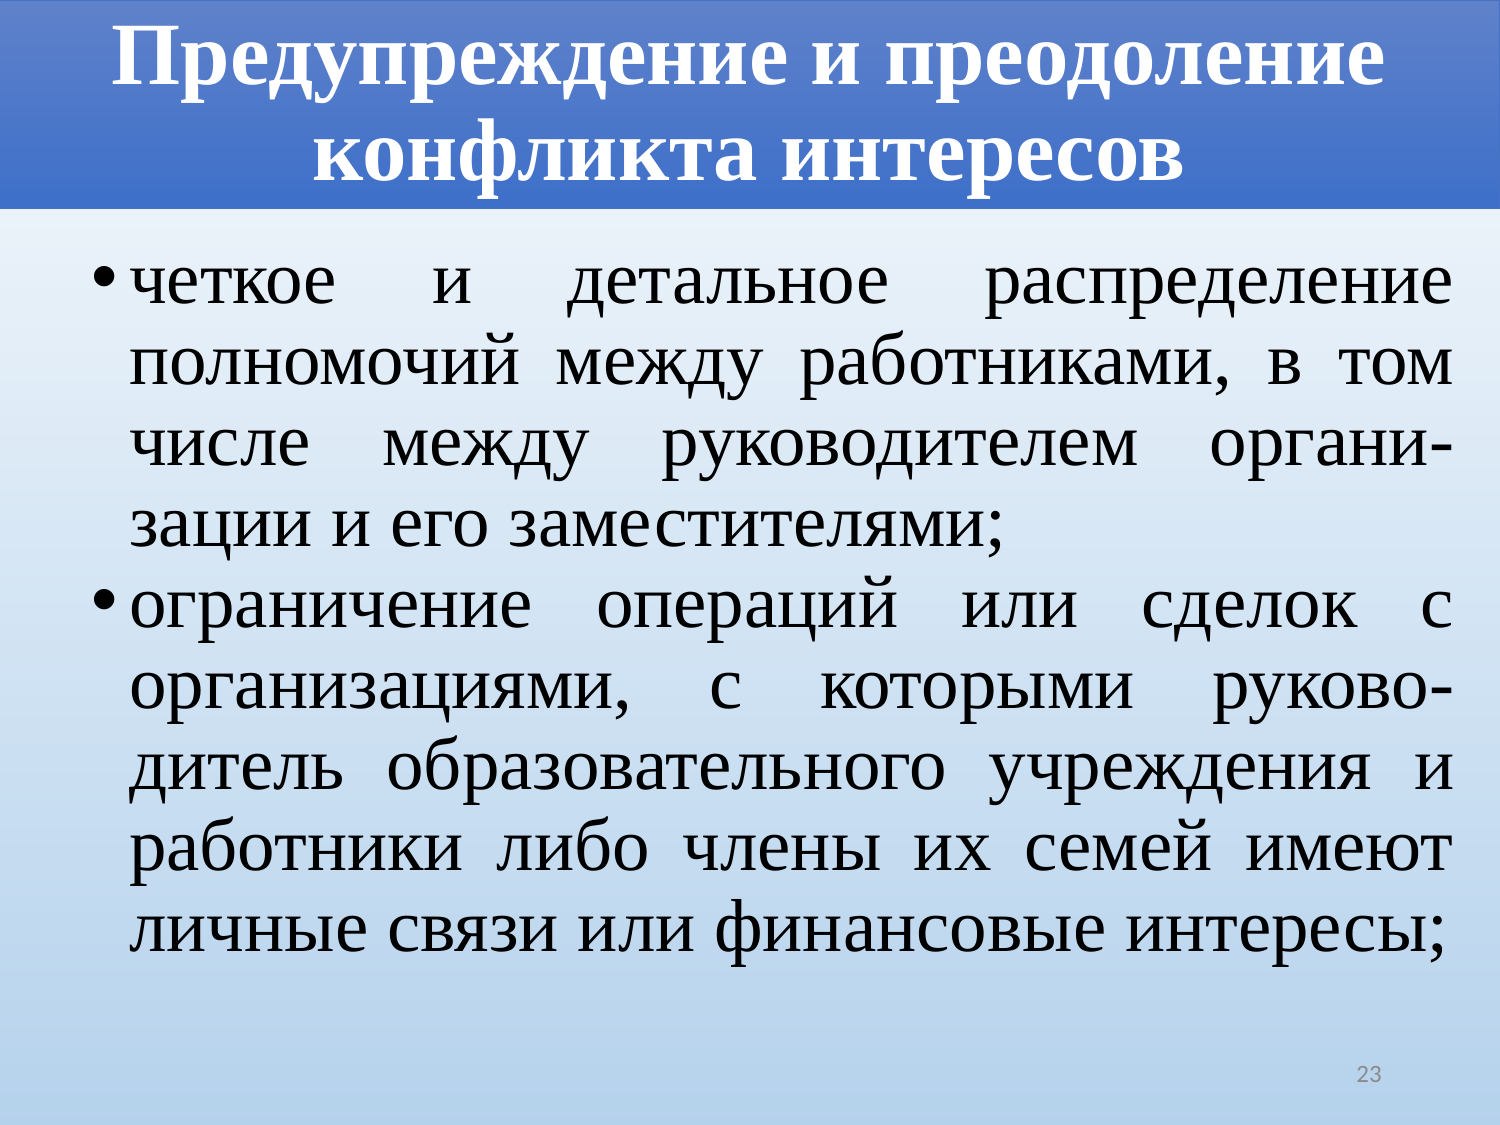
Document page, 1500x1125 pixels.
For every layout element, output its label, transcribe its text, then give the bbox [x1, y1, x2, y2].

list четкое и детальное распределение полномочий между работниками, в том числе между руководителем органи-зации и его заместителями; ограничение операций или сделок с организациями, с которыми руково-дитель образовательного учреждения и работники либо члены их семей имеют личные связи или финансовые интересы; [76, 231, 1471, 1106]
slide_number 23 [1059, 1042, 1397, 1103]
title Предупреждение и преодоление конфликта интересов [0, 0, 1500, 209]
